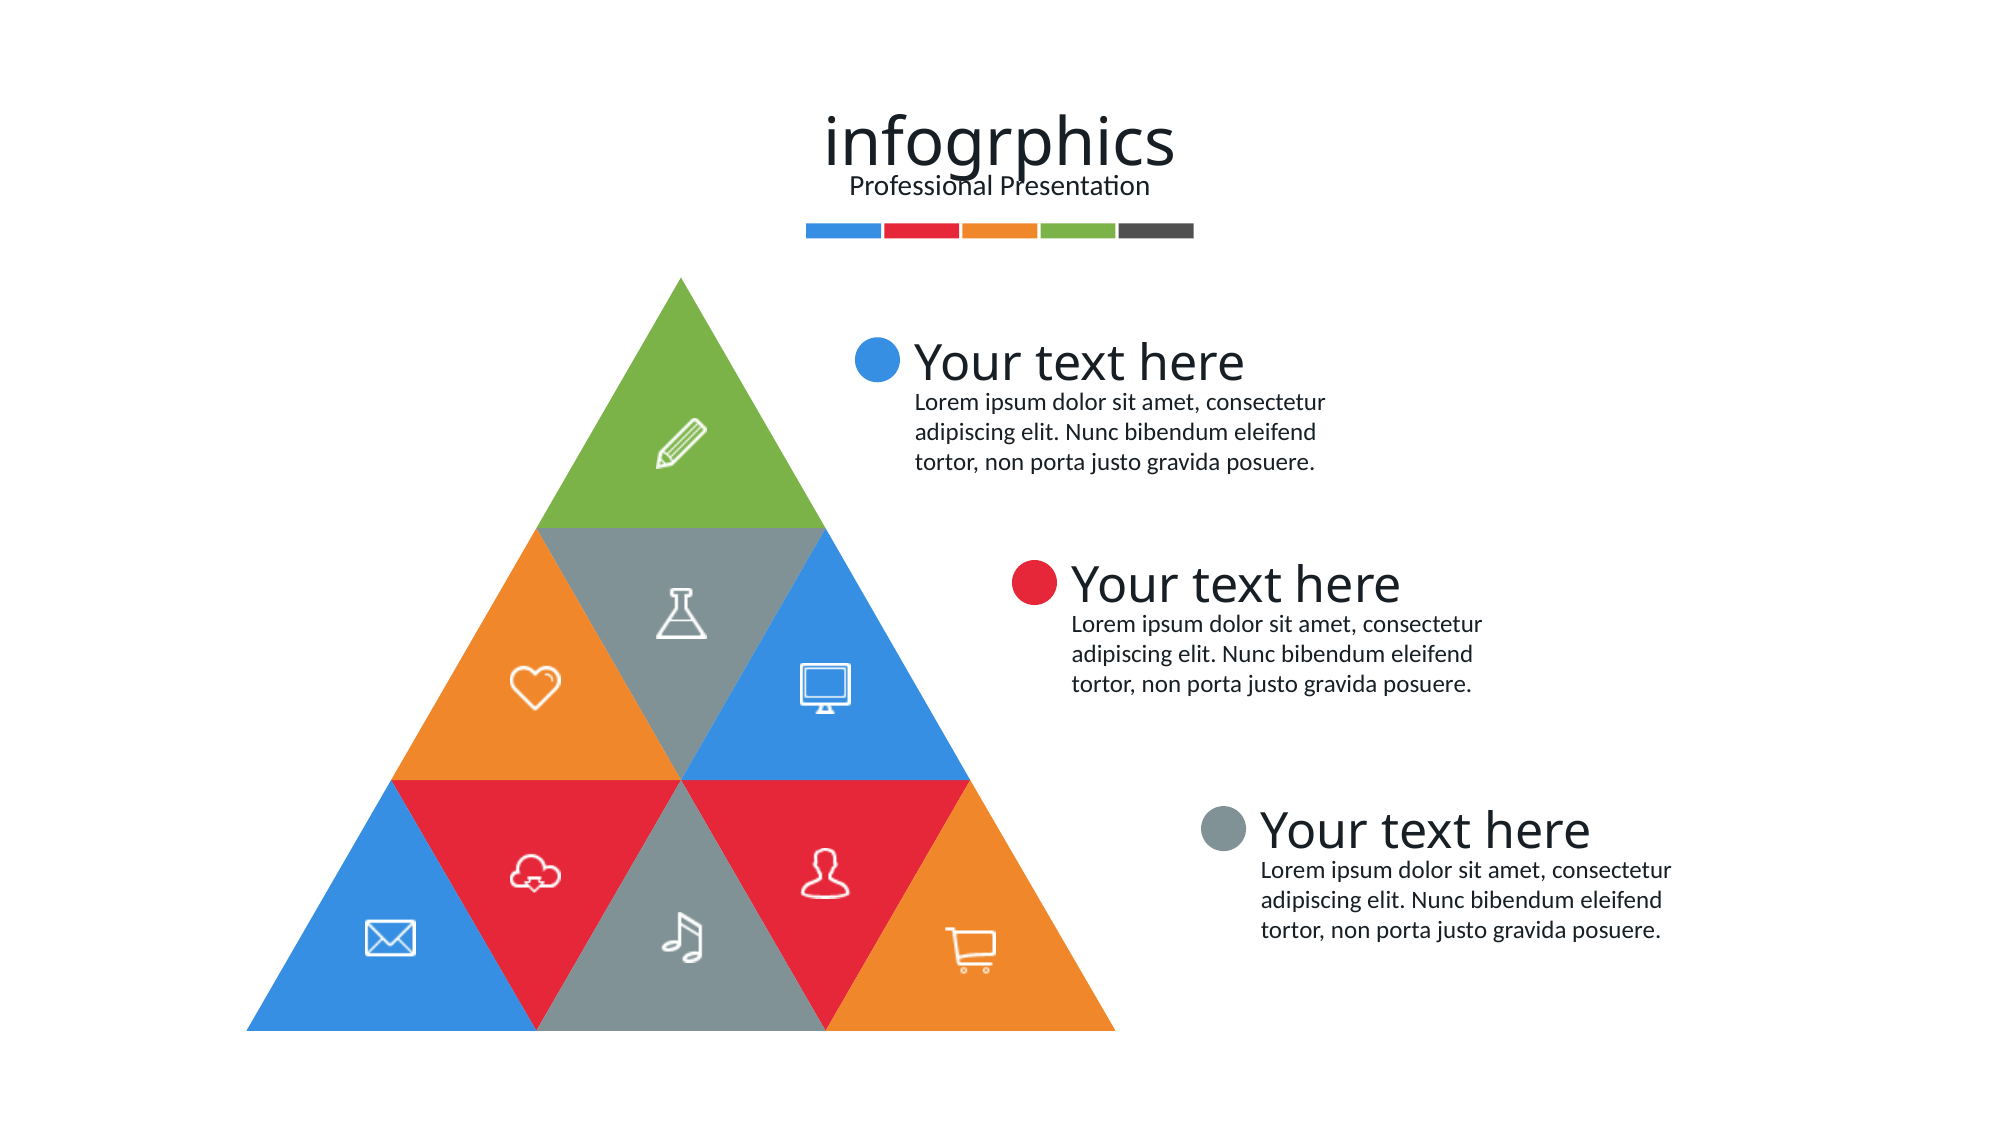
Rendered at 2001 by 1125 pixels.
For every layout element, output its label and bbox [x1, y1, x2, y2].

text_box [854, 322, 1375, 484]
text_box [1011, 545, 1532, 707]
picture [656, 418, 707, 469]
picture [510, 663, 561, 714]
picture [945, 926, 996, 977]
picture [656, 912, 707, 963]
picture [800, 663, 851, 714]
text_box [0, 91, 2000, 239]
text_box [246, 277, 1116, 1031]
picture [800, 849, 851, 900]
picture [365, 912, 416, 963]
picture [510, 849, 561, 900]
text_box [1201, 791, 1721, 953]
picture [656, 588, 707, 639]
